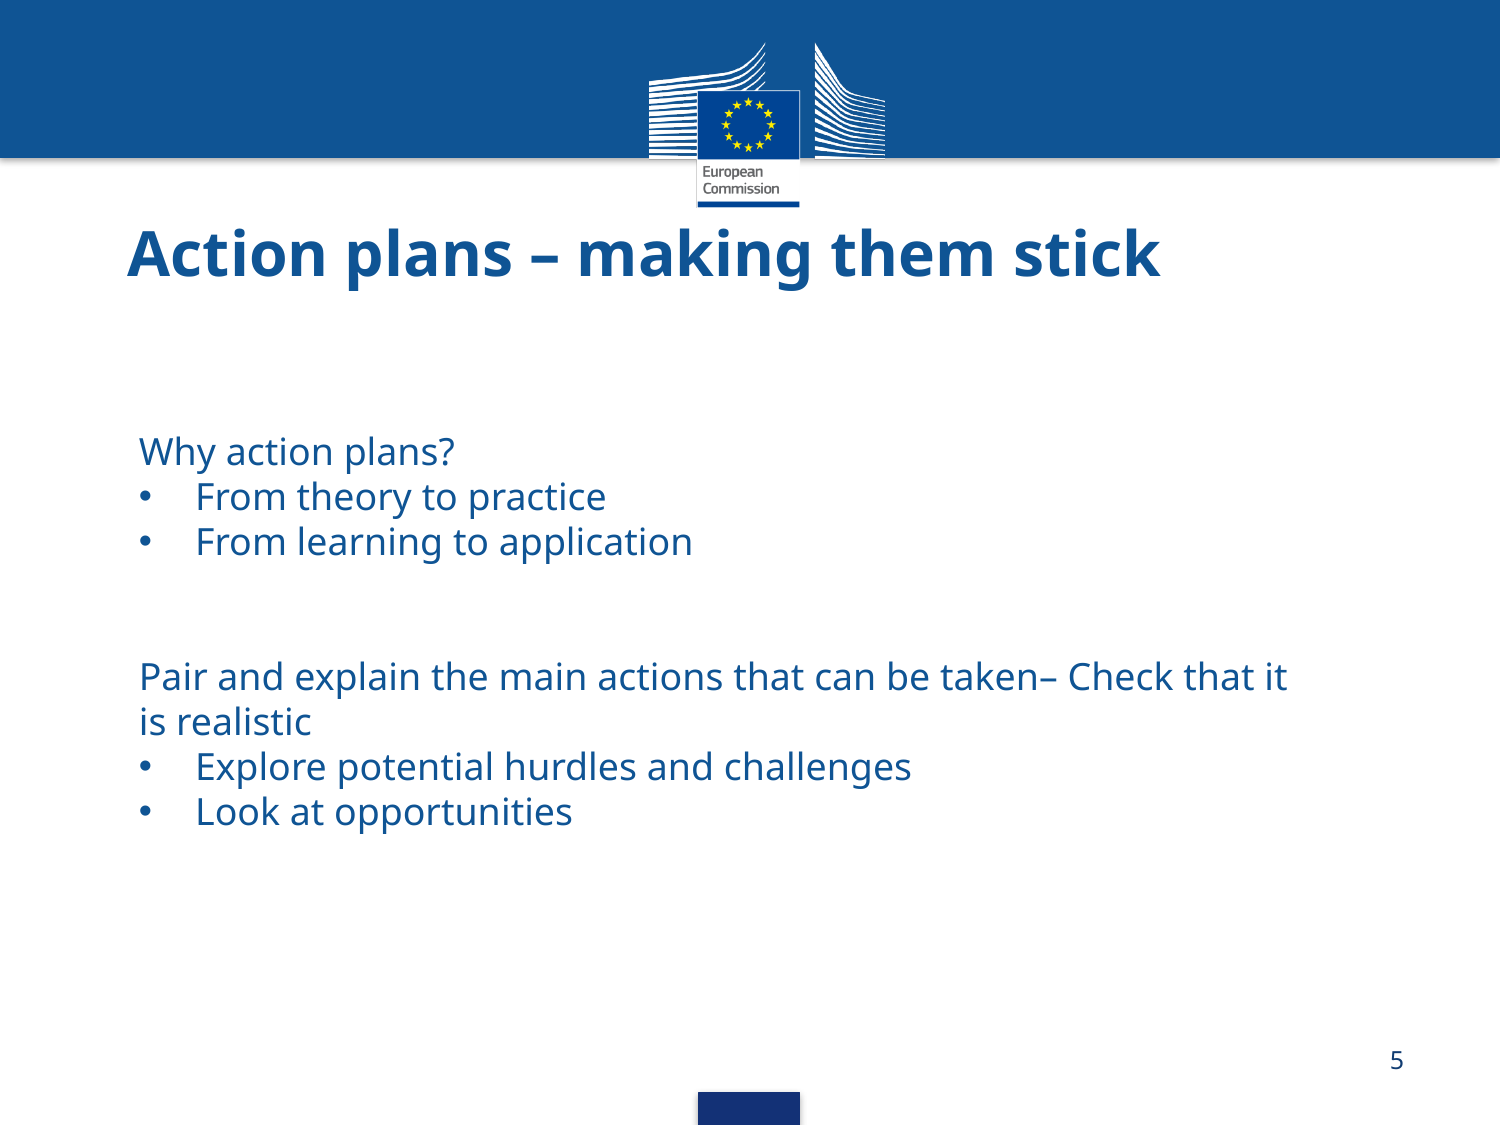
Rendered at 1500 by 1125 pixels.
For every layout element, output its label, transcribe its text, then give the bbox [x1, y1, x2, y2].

text_box Why action plans? From theory to practice From learning to application Pair and explain the main actions that can be taken– Check that it is realistic Explore potential hurdles and challenges Look at opportunities [123, 420, 1341, 841]
picture [649, 42, 885, 150]
title Action plans – making them stick [112, 150, 1463, 354]
